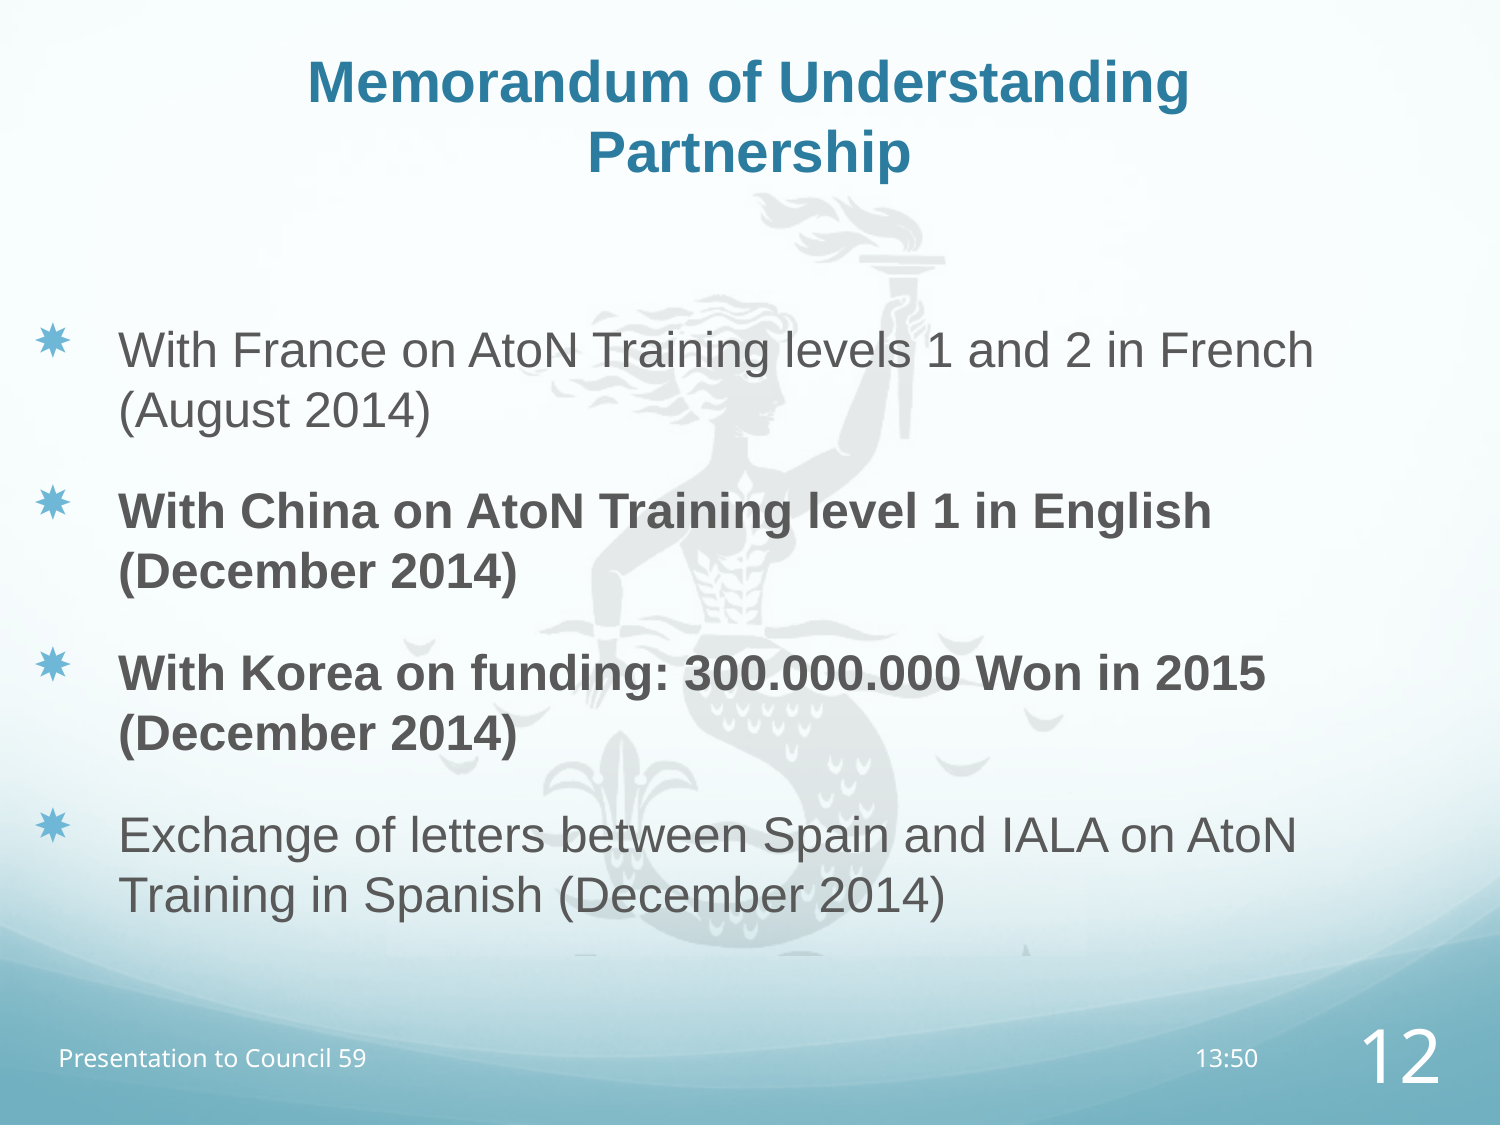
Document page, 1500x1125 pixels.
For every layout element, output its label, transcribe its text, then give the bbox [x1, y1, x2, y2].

list With France on AtoN Training levels 1 and 2 in French (August 2014) With China on AtoN Training level 1 in English (December 2014) With Korea on funding: 300.000.000 Won in 2015 (December 2014) Exchange of letters between Spain and IALA on AtoN Training in Spanish (December 2014) [15, 207, 1500, 1038]
title Memorandum of Understanding Partnership [75, 35, 1425, 193]
footer Presentation to Council 59 [43, 1029, 838, 1090]
slide_number 12 [1295, 1029, 1459, 1090]
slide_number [923, 1029, 1274, 1090]
